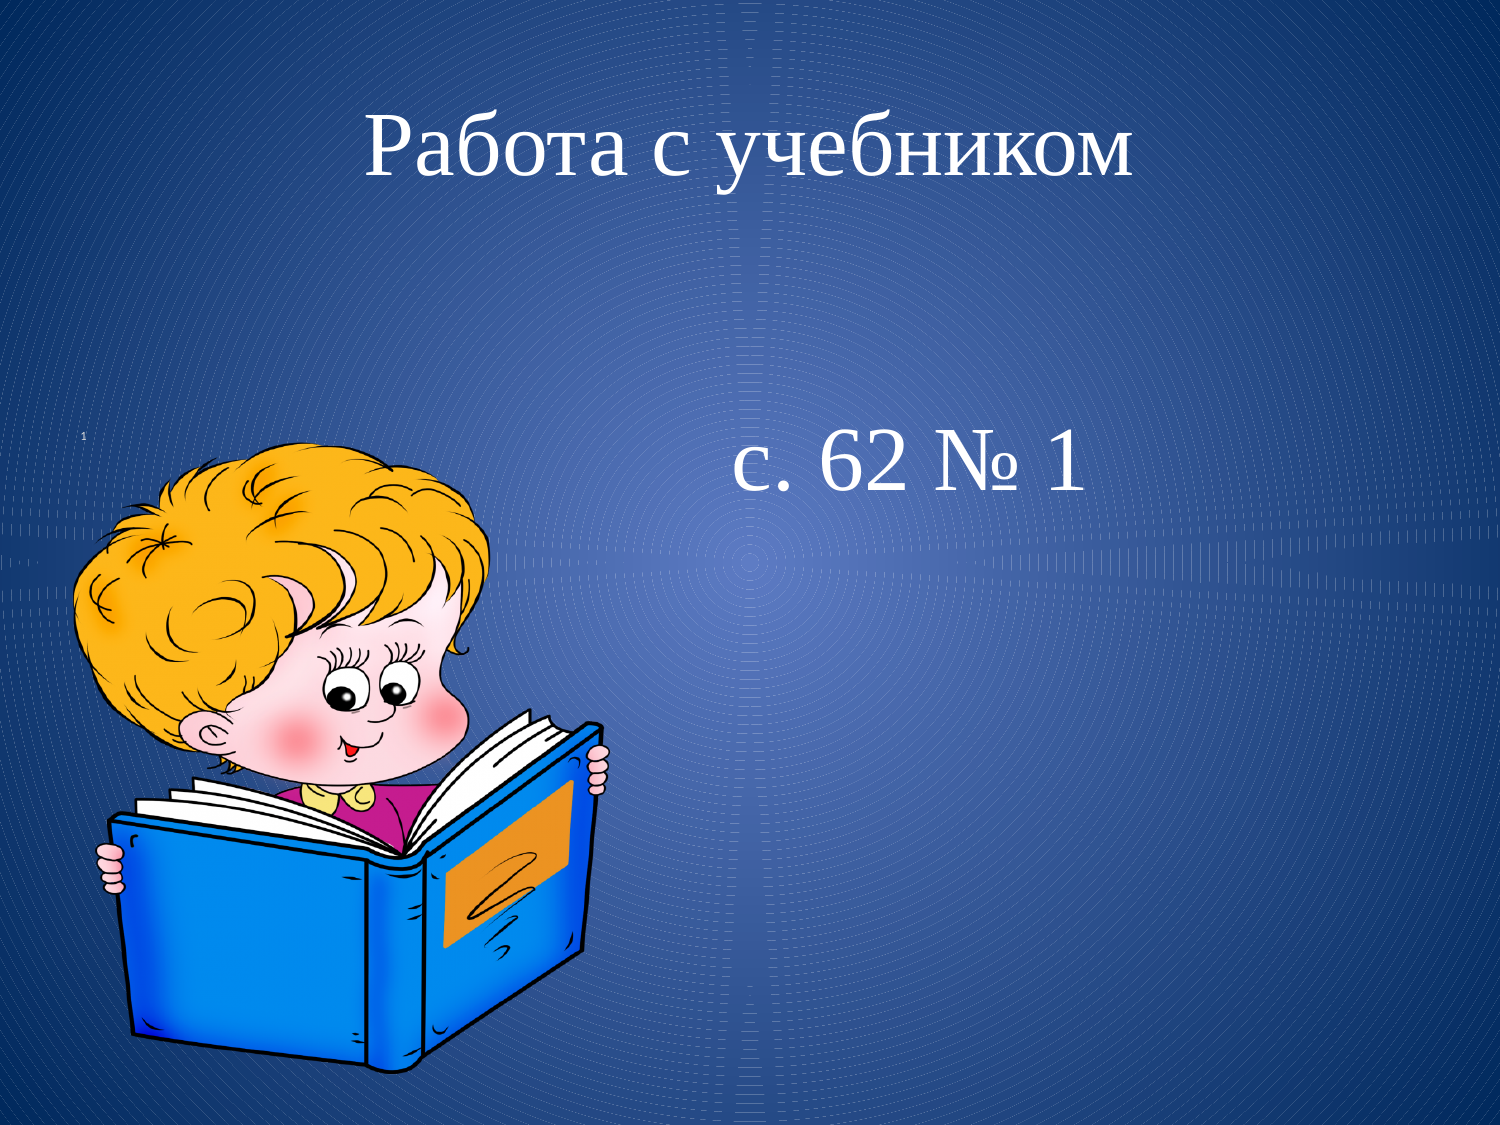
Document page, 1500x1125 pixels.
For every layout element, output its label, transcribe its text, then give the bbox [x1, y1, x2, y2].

text_box 1 [64, 420, 632, 1098]
list с. 62 № 1 [75, 262, 1425, 1005]
title Работа с учебником [75, 45, 1425, 233]
